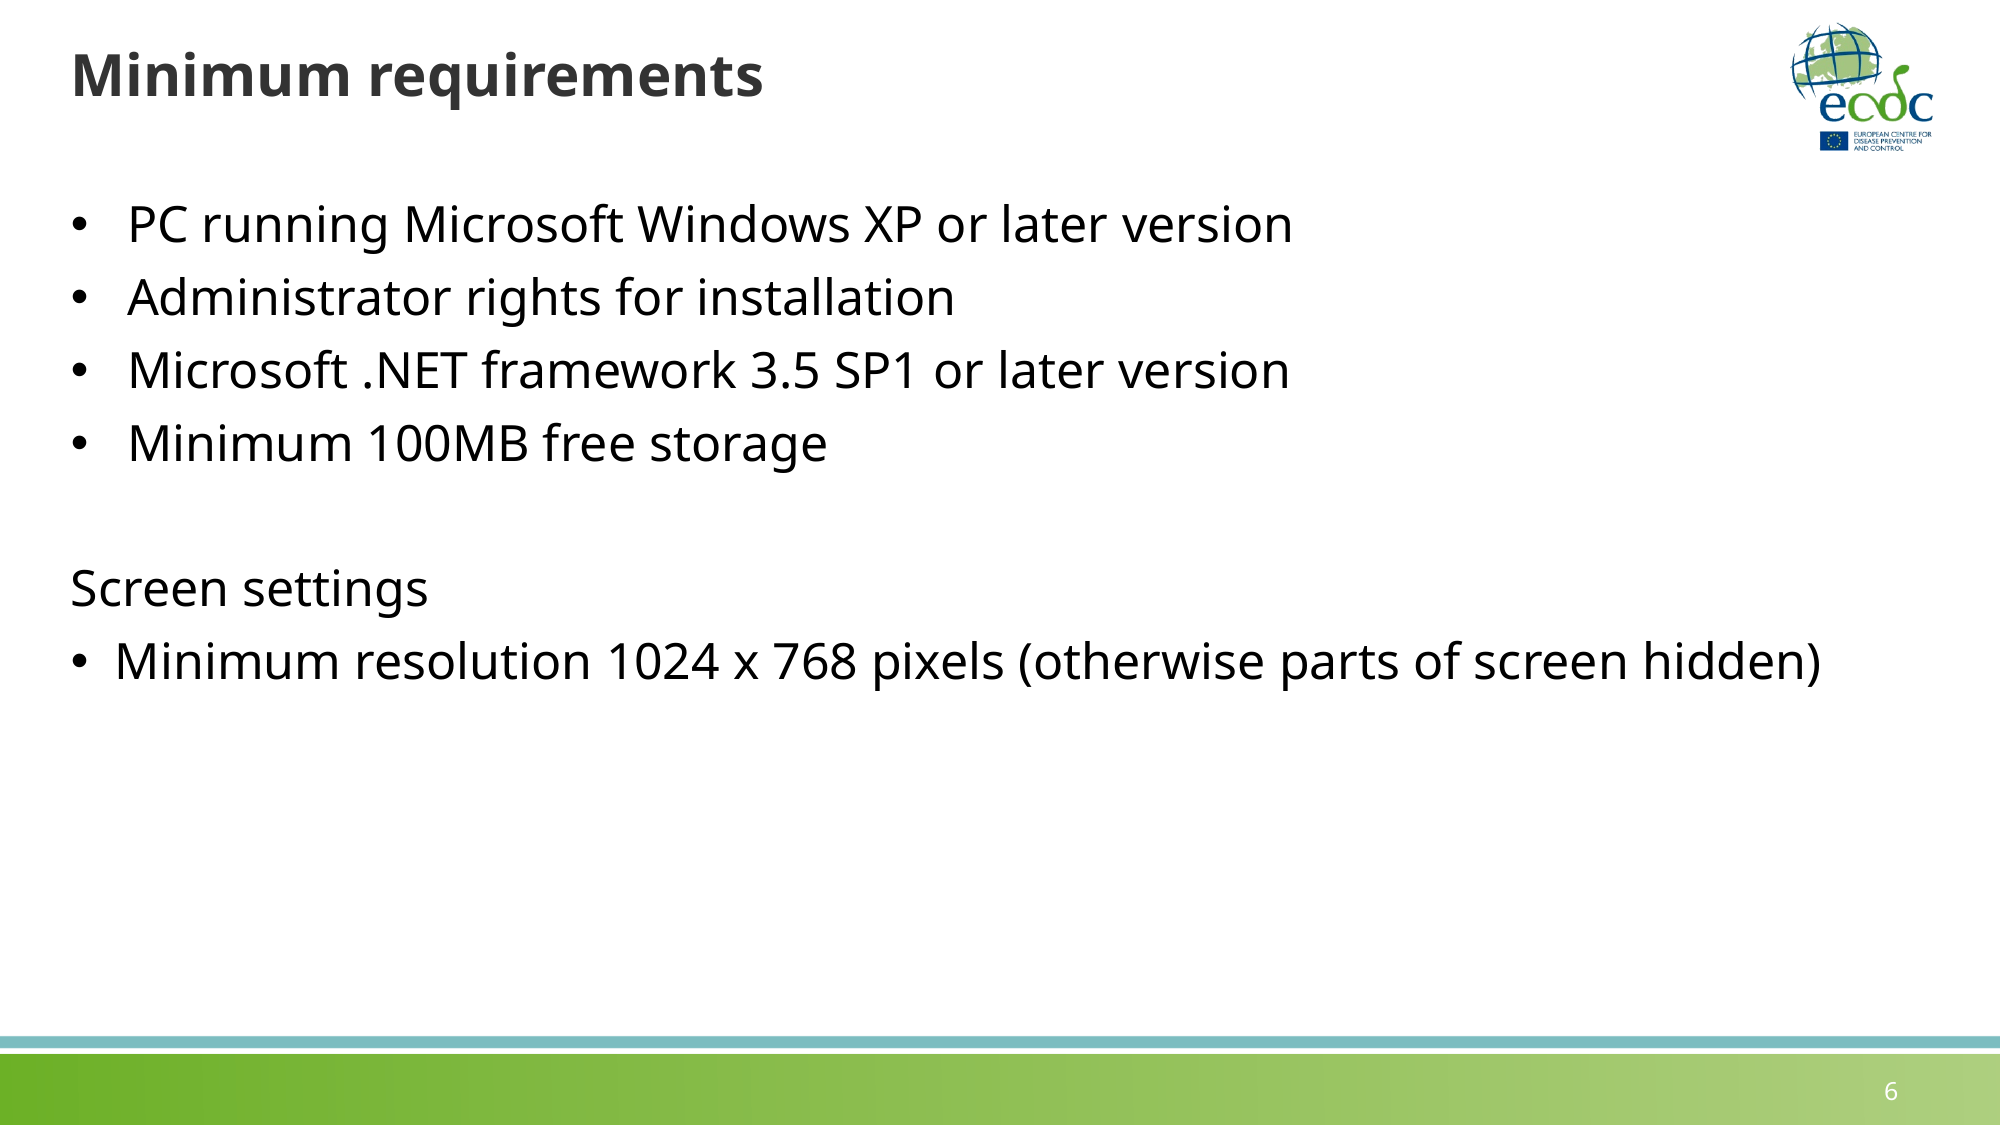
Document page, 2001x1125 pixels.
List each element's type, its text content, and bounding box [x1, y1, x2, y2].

picture [0, 0, 2000, 1125]
list PC running Microsoft Windows XP or later version Administrator rights for installation Microsoft .NET framework 3.5 SP1 or later version Minimum 100MB free storage Screen settings Minimum resolution 1024 x 768 pixels (otherwise parts of screen hidden) [70, 199, 1936, 1025]
slide_number 6 [1494, 1062, 1914, 1123]
title Minimum requirements [70, 46, 1764, 177]
